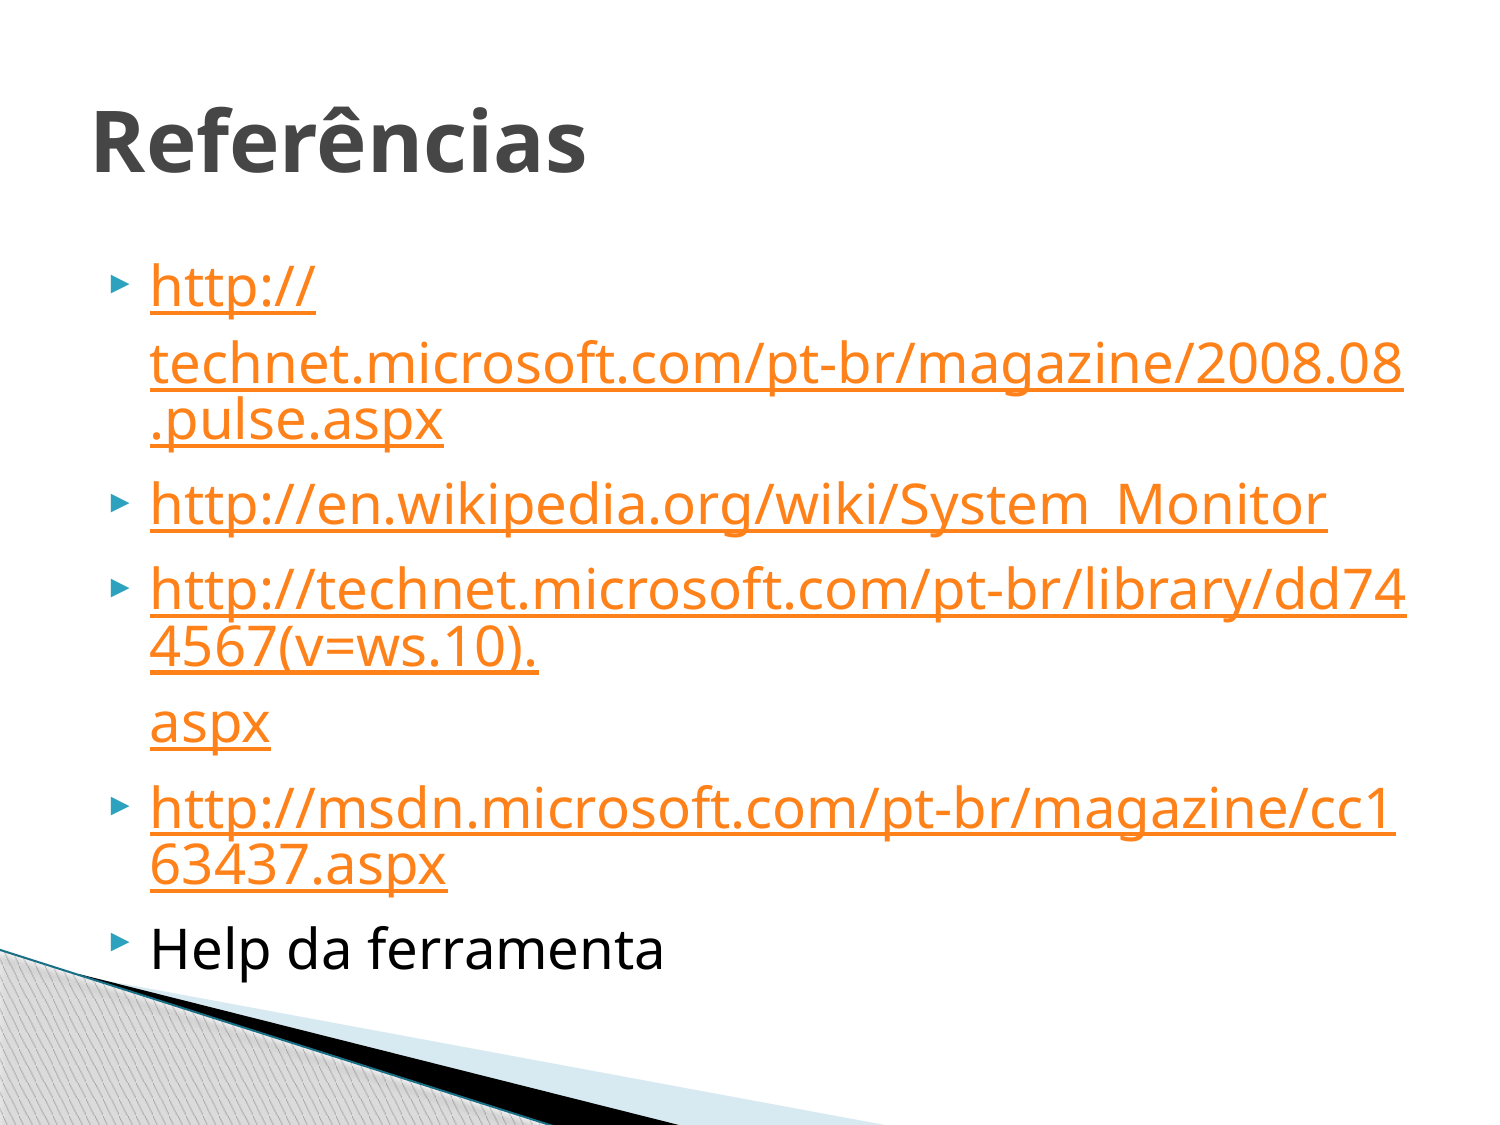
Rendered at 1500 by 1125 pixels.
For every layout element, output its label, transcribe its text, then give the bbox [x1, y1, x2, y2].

list http://technet.microsoft.com/pt-br/magazine/2008.08.pulse.aspx http://en.wikipedia.org/wiki/System_Monitor http://technet.microsoft.com/pt-br/library/dd744567(v=ws.10).aspx http://msdn.microsoft.com/pt-br/magazine/cc163437.aspx Help da ferramenta [75, 243, 1425, 986]
title Referências [75, 45, 1425, 233]
